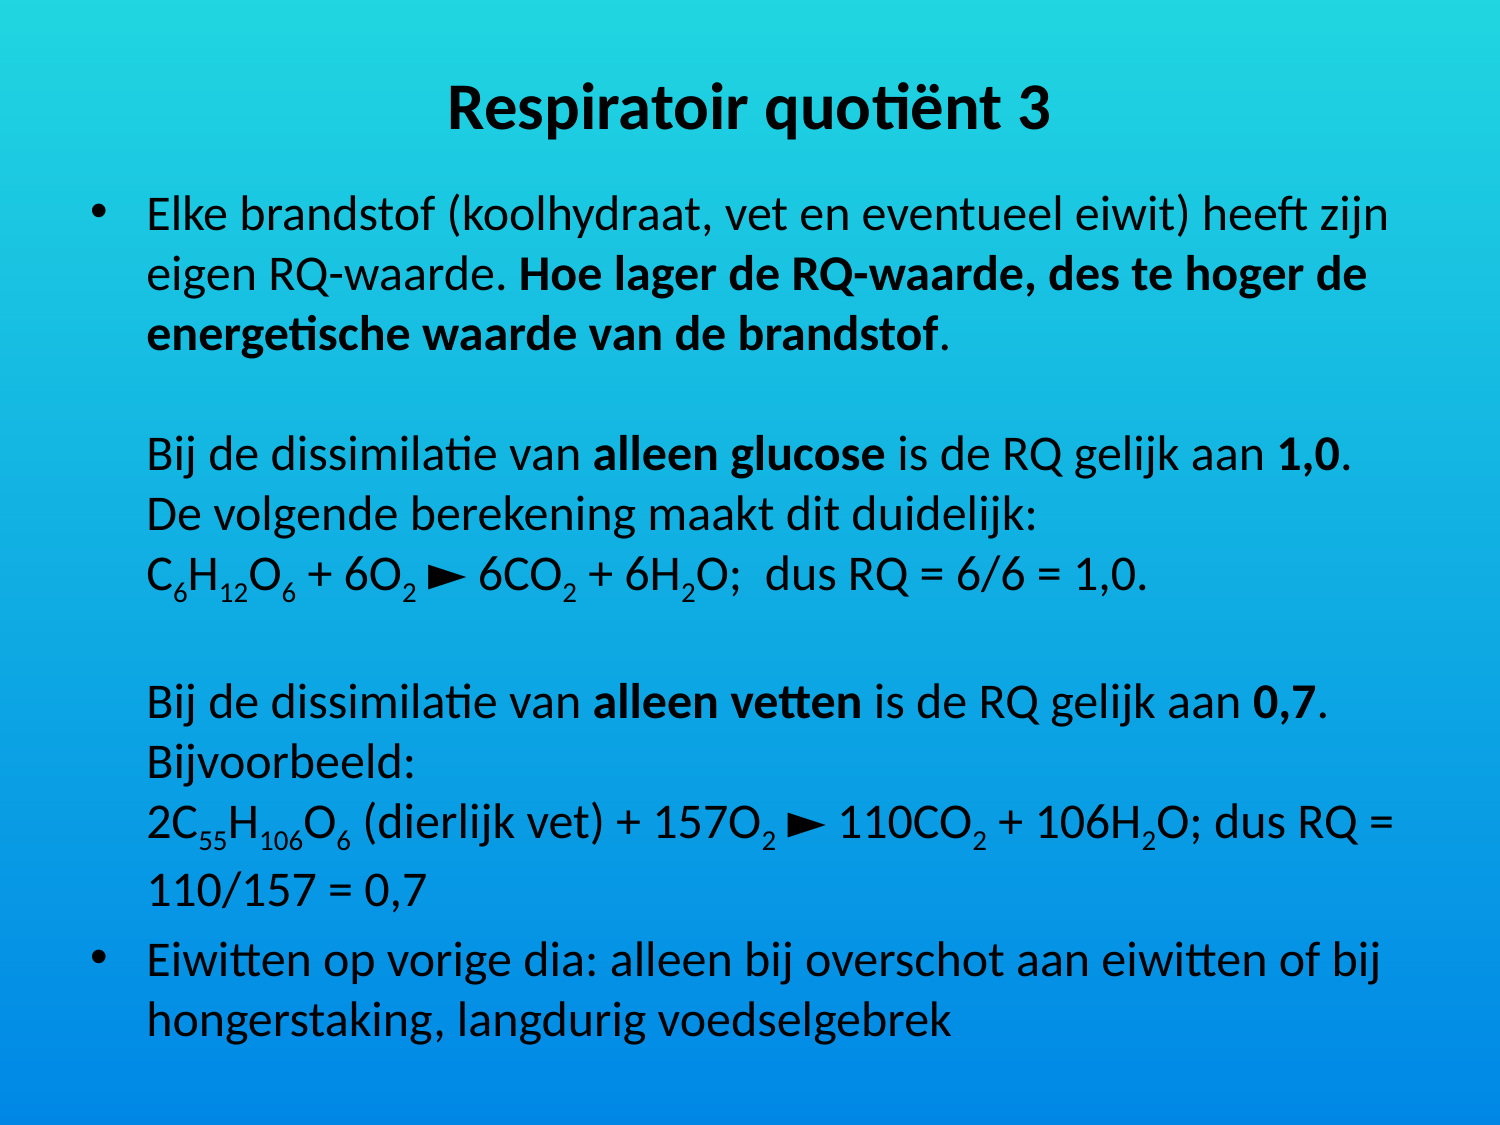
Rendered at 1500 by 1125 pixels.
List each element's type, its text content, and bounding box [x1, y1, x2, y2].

list Elke brandstof (koolhydraat, vet en eventueel eiwit) heeft zijn eigen RQ-waarde. Hoe lager de RQ-waarde, des te hoger de energetische waarde van de brandstof. Bij de dissimilatie van alleen glucose is de RQ gelijk aan 1,0. De volgende berekening maakt dit duidelijk: C6H12O6 + 6O2 ► 6CO2 + 6H2O; dus RQ = 6/6 = 1,0. Bij de dissimilatie van alleen vetten is de RQ gelijk aan 0,7. Bijvoorbeeld: 2C55H106O6 (dierlijk vet) + 157O2 ► 110CO2 + 106H2O; dus RQ = 110/157 = 0,7 Eiwitten op vorige dia: alleen bij overschot aan eiwitten of bij hongerstaking, langdurig voedselgebrek [75, 172, 1425, 1083]
title Respiratoir quotiënt 3 [75, 45, 1425, 161]
